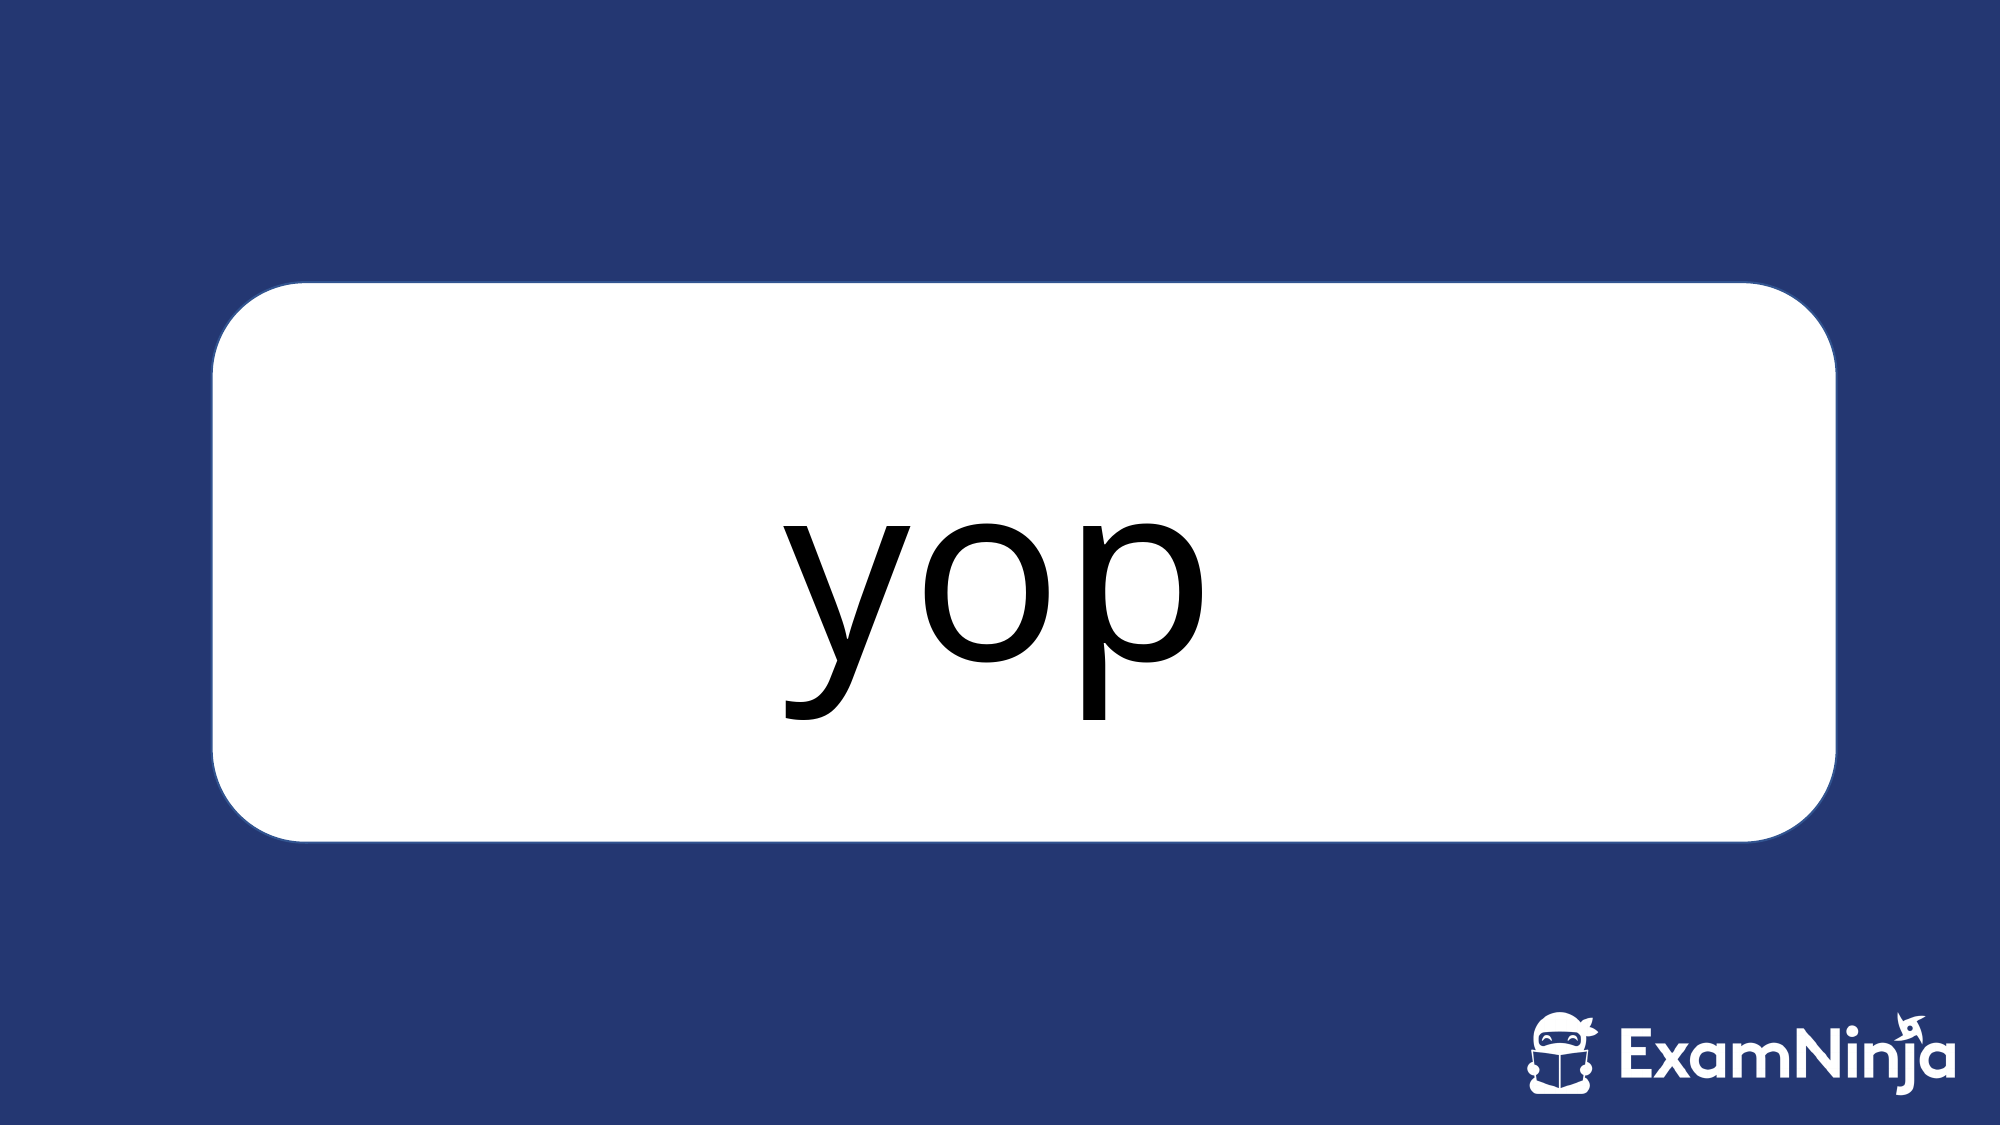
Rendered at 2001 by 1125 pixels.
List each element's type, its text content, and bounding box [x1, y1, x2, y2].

text_box [210, 281, 1838, 403]
picture [1501, 1003, 1979, 1102]
text_box [210, 719, 1838, 844]
text_box yop [143, 403, 1857, 719]
